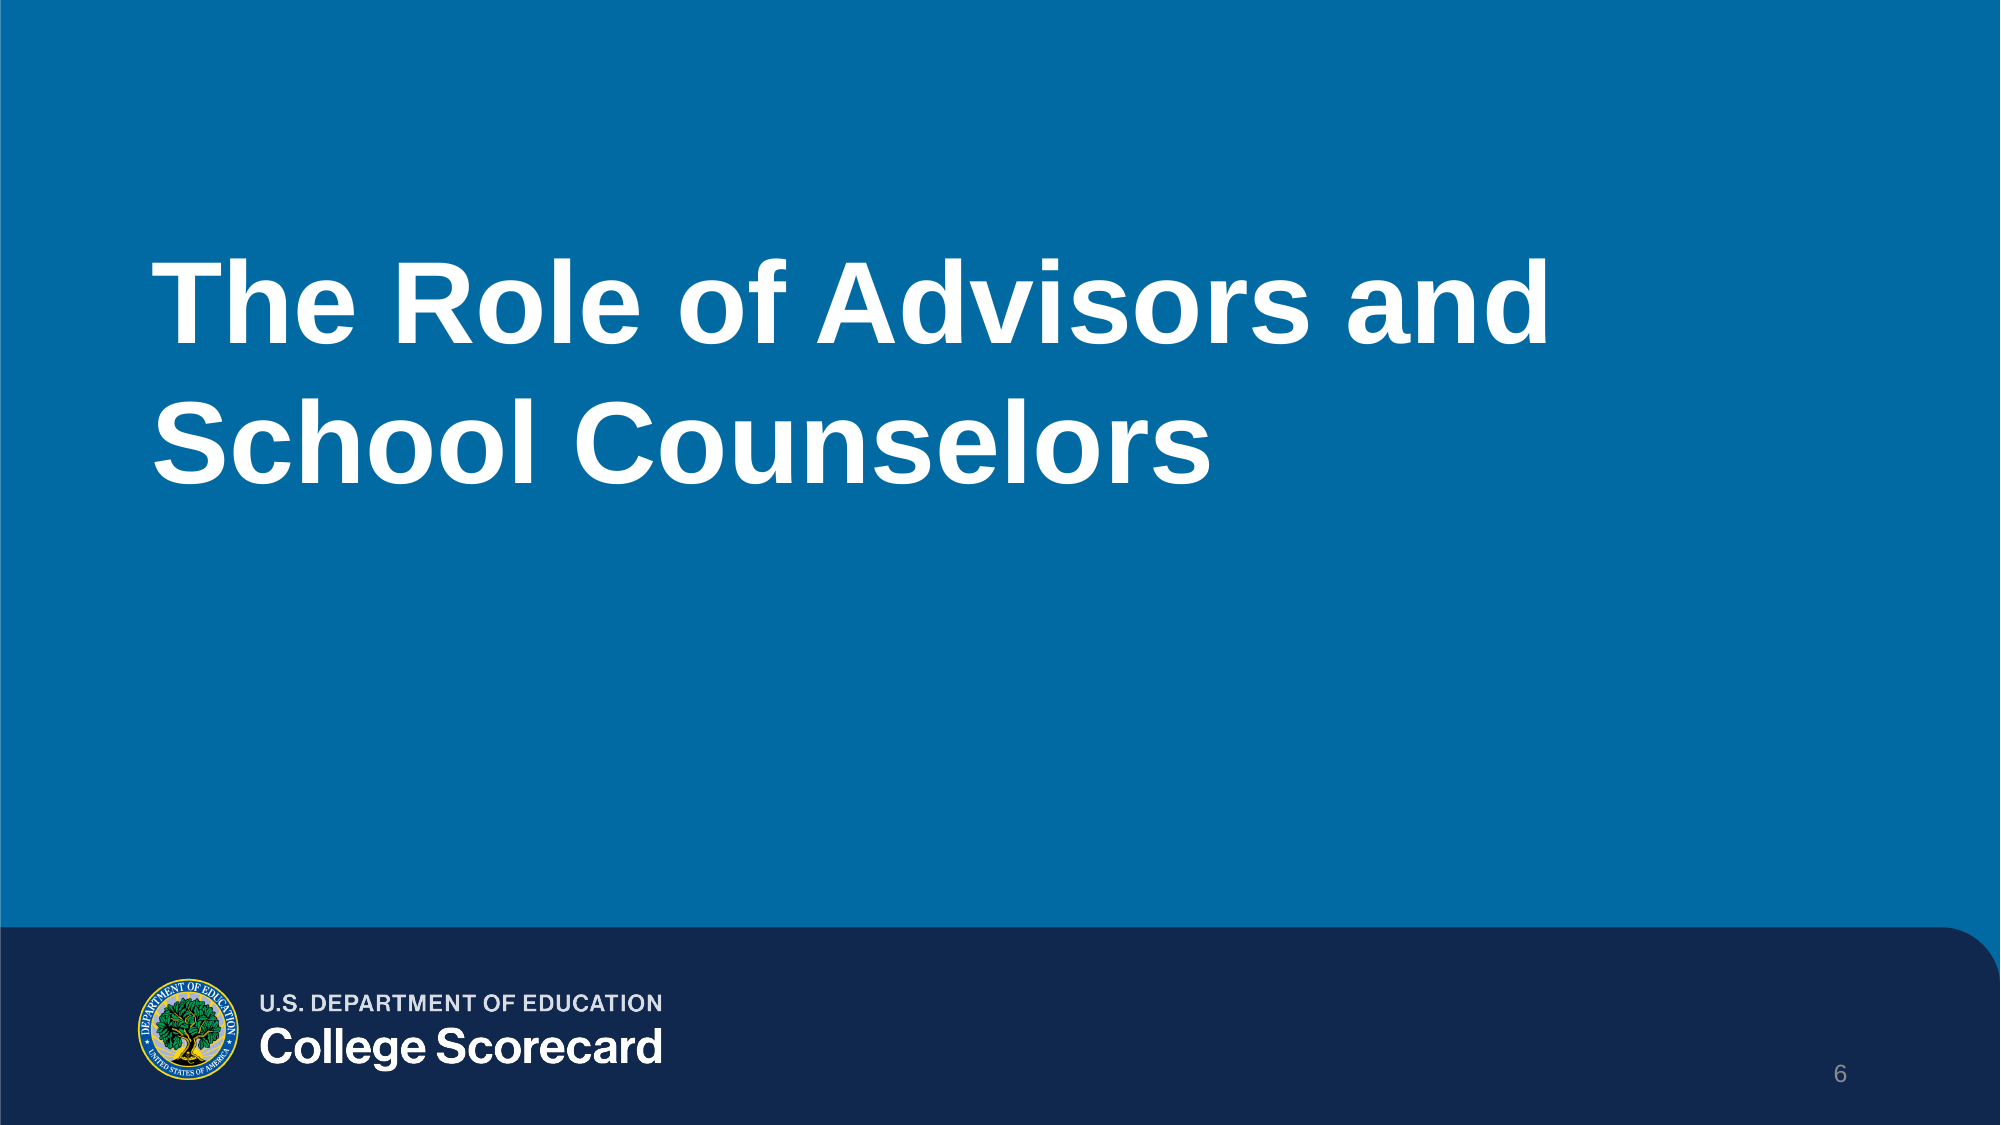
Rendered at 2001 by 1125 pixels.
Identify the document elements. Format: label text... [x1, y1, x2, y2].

title The Role of Advisors and School Counselors [136, 104, 1862, 515]
slide_number 6 [1412, 1042, 1863, 1103]
picture [0, 0, 2000, 1125]
